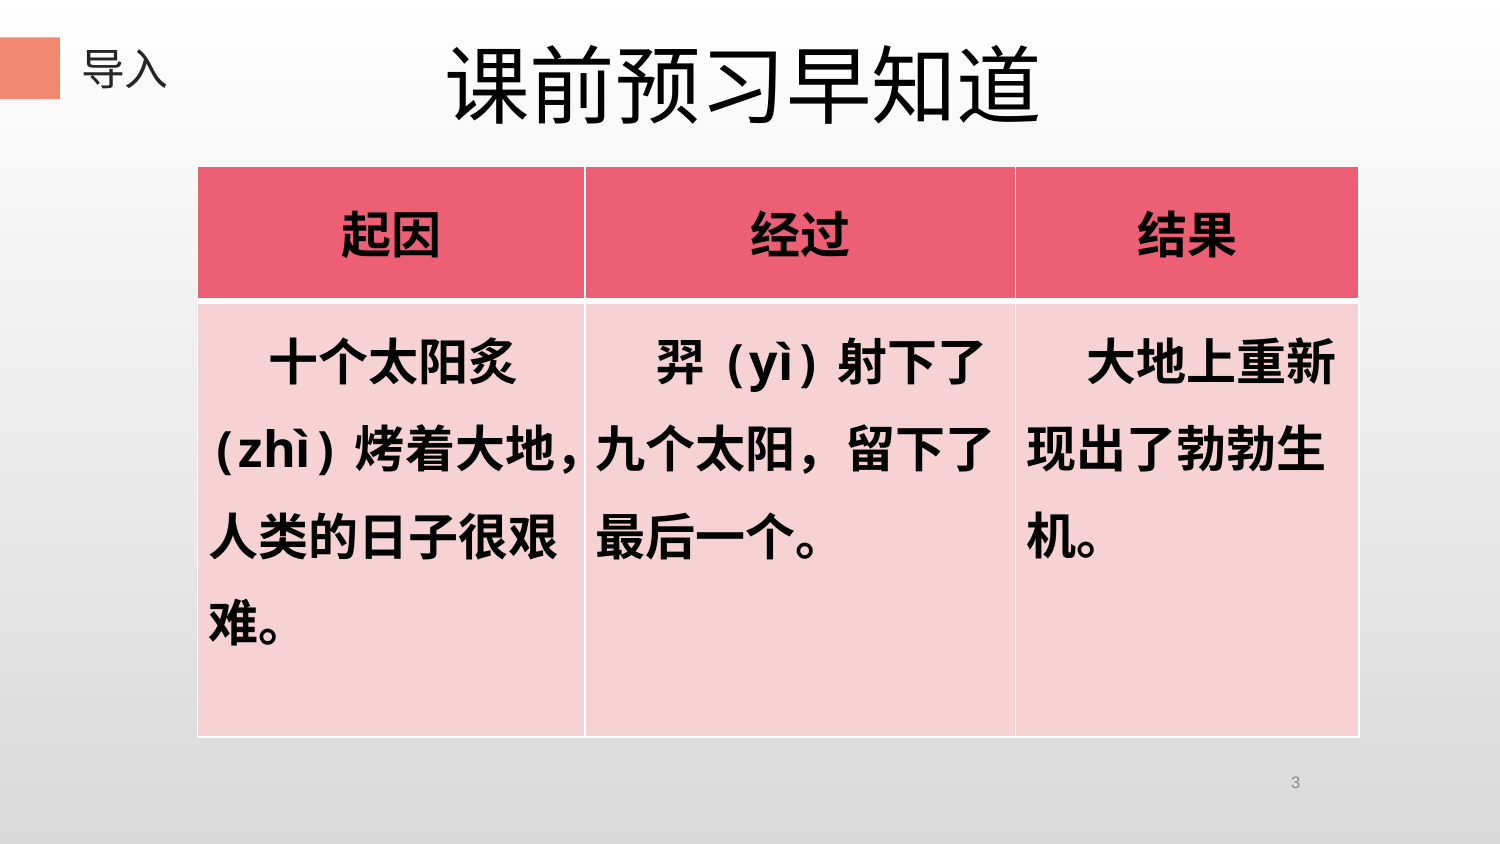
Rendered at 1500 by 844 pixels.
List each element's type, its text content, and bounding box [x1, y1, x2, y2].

table_cell 羿(yì)射下了九个太阳，留下了最后一个。 [586, 304, 1015, 736]
table_header 起因 [198, 167, 584, 298]
table_header 结果 [1016, 167, 1358, 298]
table_cell 大地上重新现出了勃勃生机。 [1016, 304, 1358, 736]
text_box 导入 [69, 35, 298, 100]
table_header 经过 [586, 167, 1015, 298]
table_cell 十个太阳炙(zhì)烤着大地，人类的日子很艰难。 [198, 304, 584, 736]
slide_number 3 [974, 759, 1312, 805]
text_box [0, 36, 61, 100]
text_box 课前预习早知道 [432, 26, 1055, 140]
